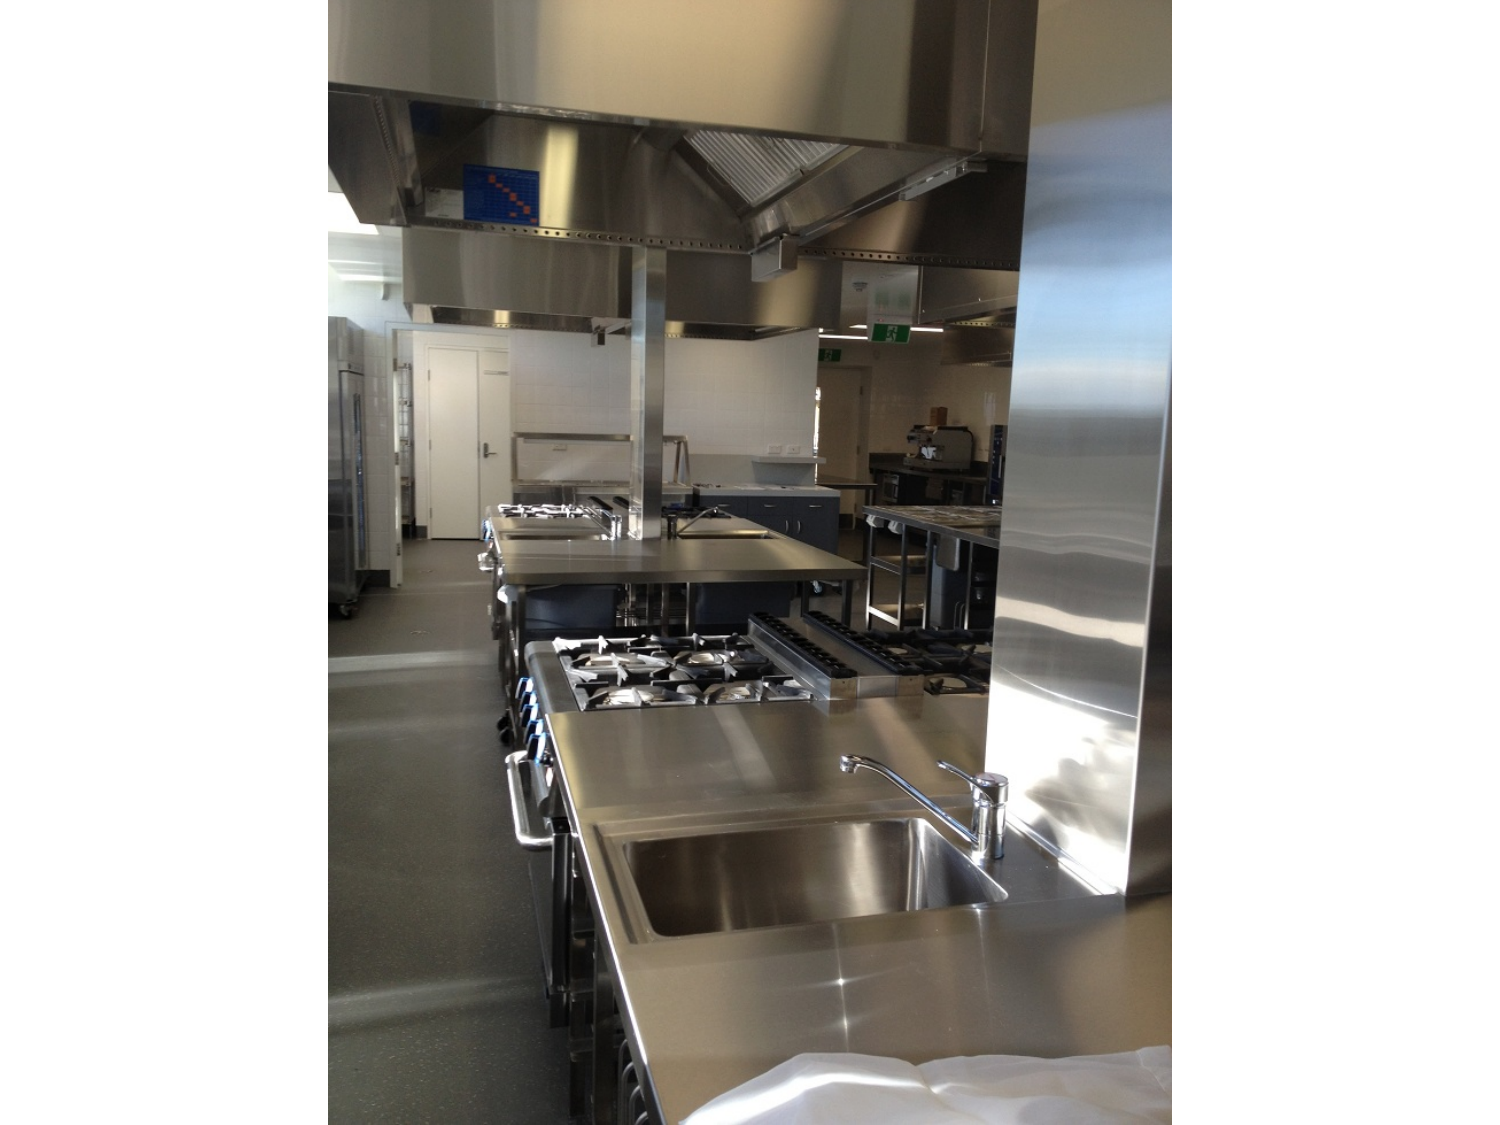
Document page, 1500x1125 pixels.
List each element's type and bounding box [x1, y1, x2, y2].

picture [327, 0, 1173, 1125]
